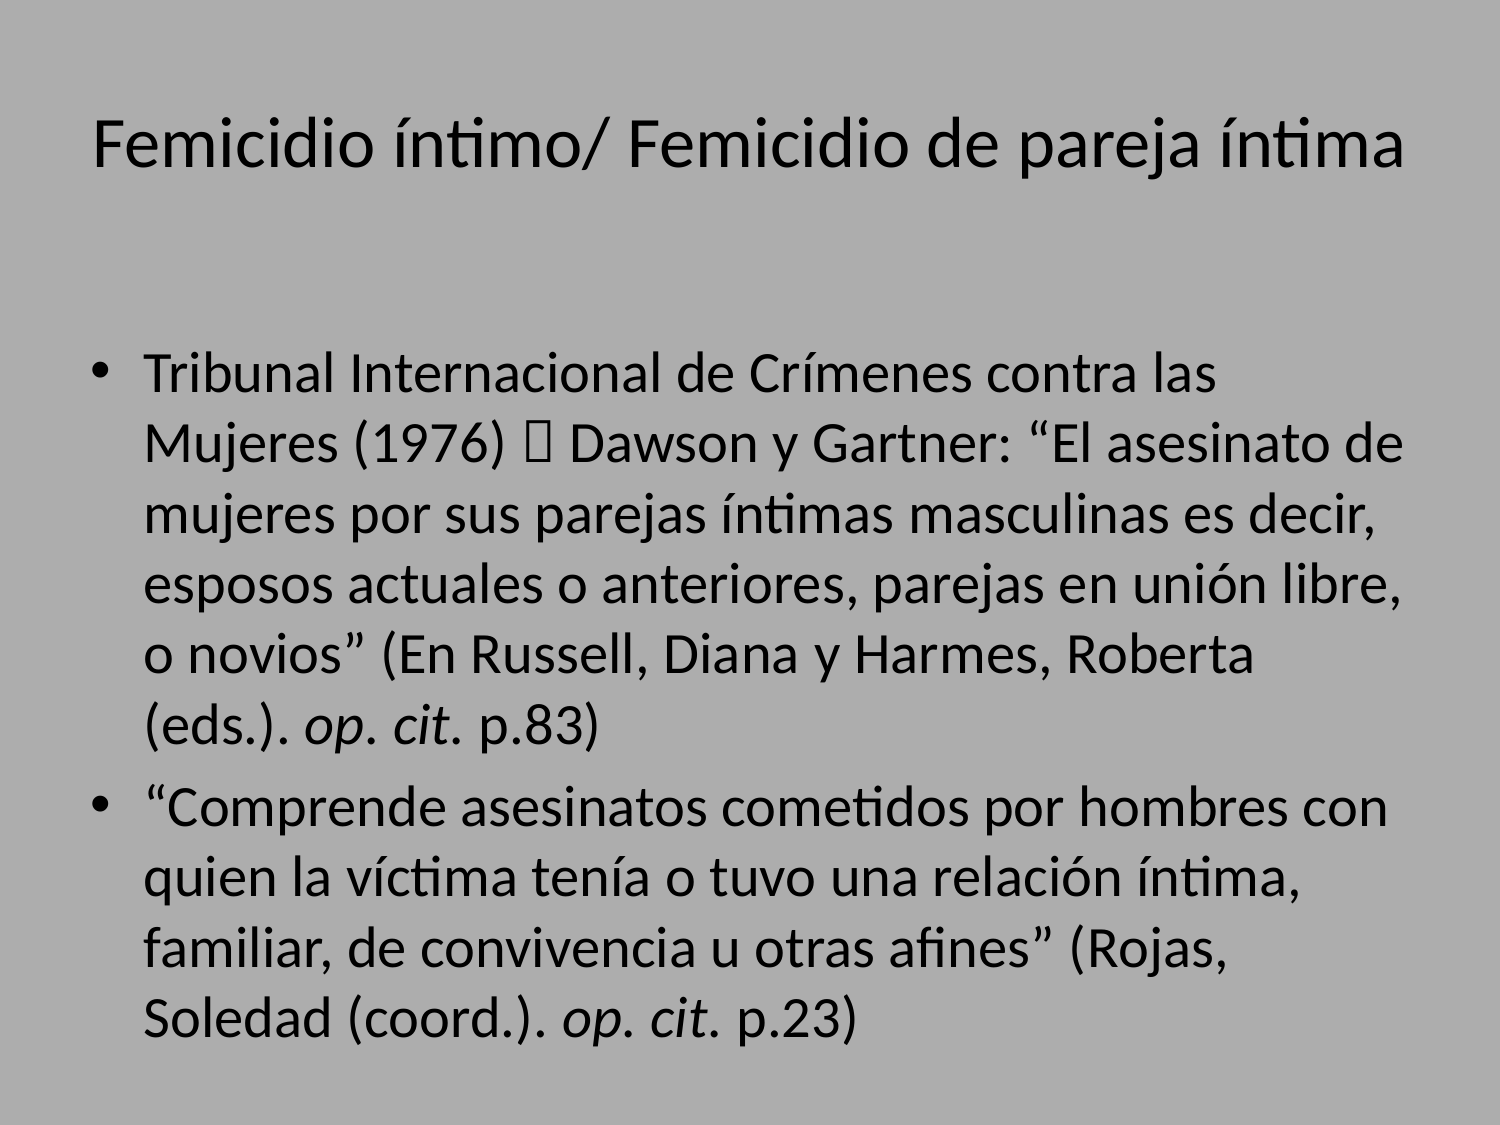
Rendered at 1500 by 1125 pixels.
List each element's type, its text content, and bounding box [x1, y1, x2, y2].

list Tribunal Internacional de Crímenes contra las Mujeres (1976)  Dawson y Gartner: “El asesinato de mujeres por sus parejas íntimas masculinas es decir, esposos actuales o anteriores, parejas en unión libre, o novios” (En Russell, Diana y Harmes, Roberta (eds.). op. cit. p.83) “Comprende asesinatos cometidos por hombres con quien la víctima tenía o tuvo una relación íntima, familiar, de convivencia u otras afines” (Rojas, Soledad (coord.). op. cit. p.23) [75, 326, 1425, 1071]
title Femicidio íntimo/ Femicidio de pareja íntima [75, 45, 1425, 233]
